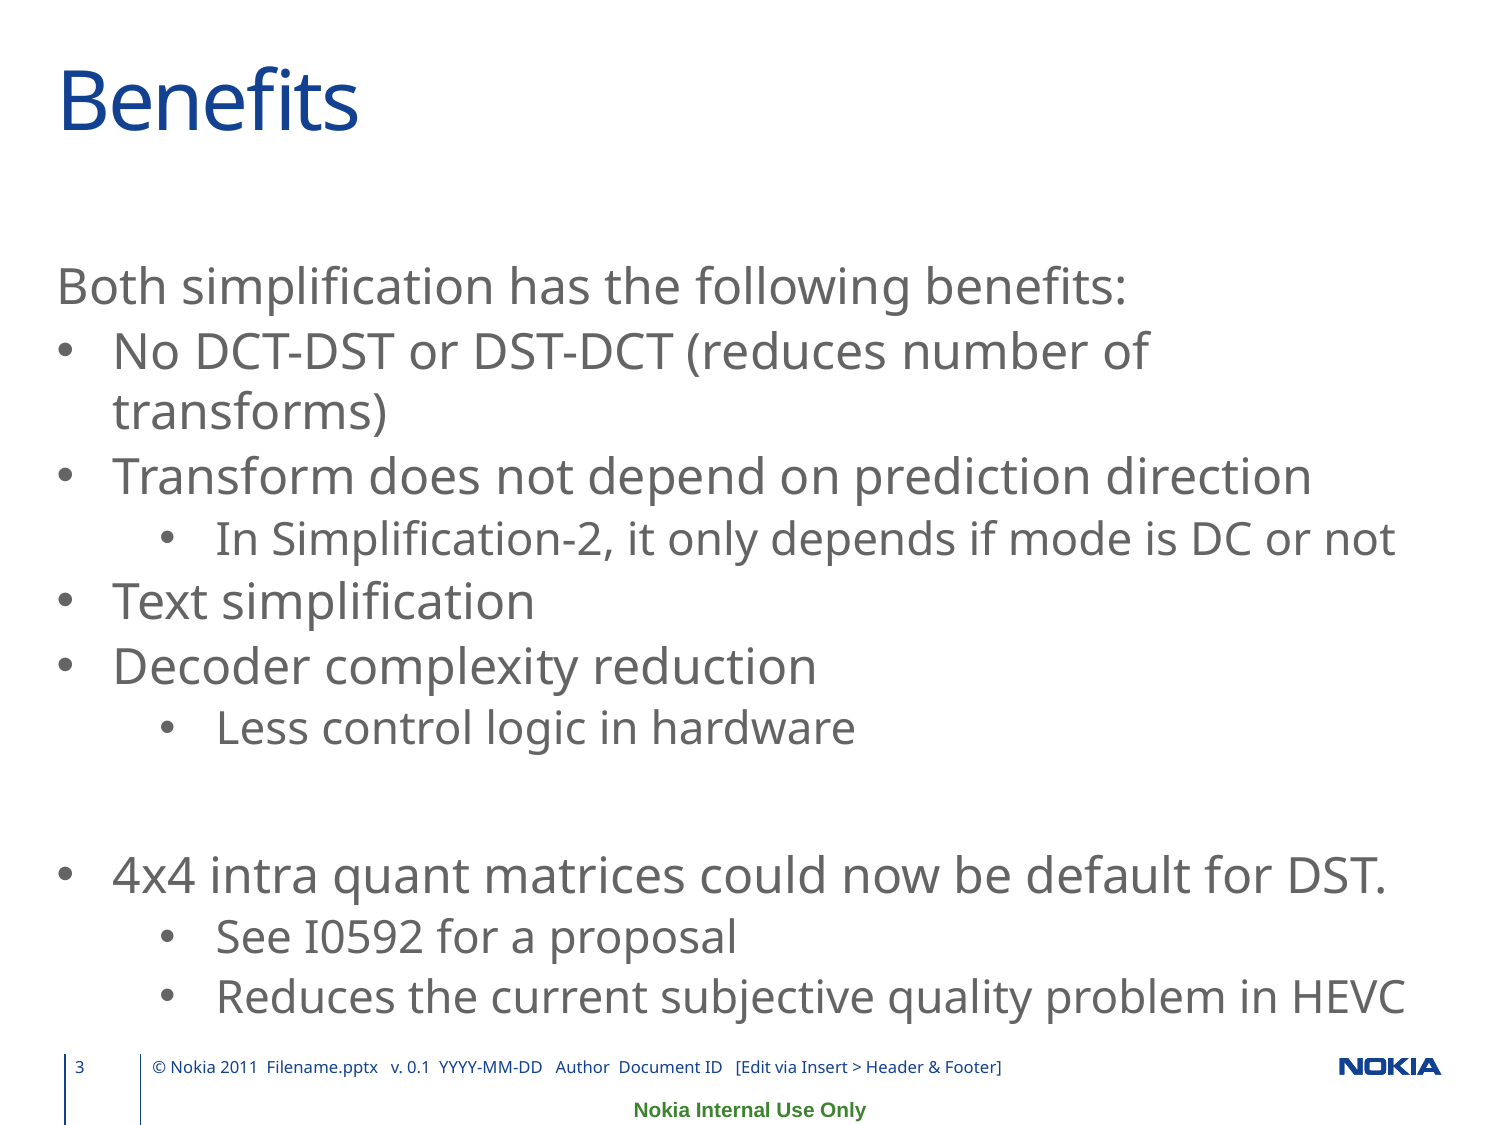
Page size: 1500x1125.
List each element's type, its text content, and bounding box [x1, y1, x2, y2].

list Both simplification has the following benefits: No DCT-DST or DST-DCT (reduces number of transforms) Transform does not depend on prediction direction In Simplification-2, it only depends if mode is DC or not Text simplification Decoder complexity reduction Less control logic in hardware 4x4 intra quant matrices could now be default for DST. See I0592 for a proposal Reduces the current subjective quality problem in HEVC [56, 254, 1436, 1032]
title Benefits [56, 47, 1433, 149]
slide_number 3 [75, 1057, 124, 1079]
footer © Nokia 2011 Filename.pptx v. 0.1 YYYY-MM-DD Author Document ID [Edit via Insert > Header & Footer] [152, 1057, 1231, 1079]
